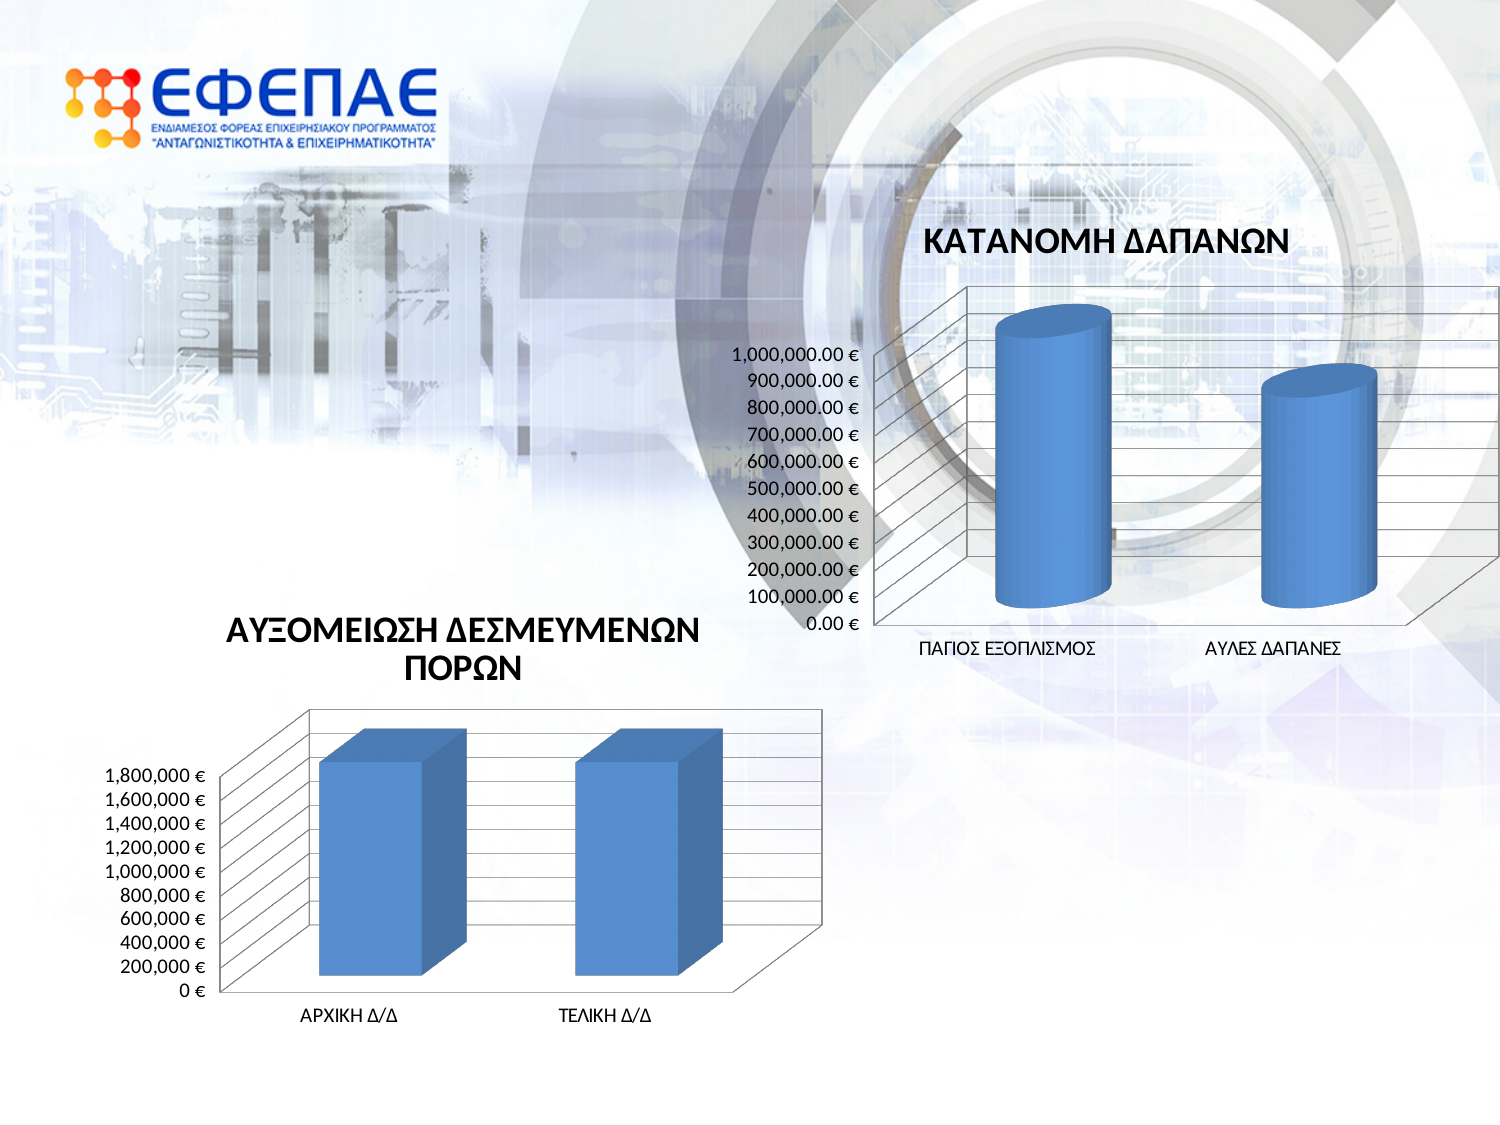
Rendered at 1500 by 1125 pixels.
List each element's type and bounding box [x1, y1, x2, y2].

chart [88, 196, 1500, 1037]
picture [0, 0, 1500, 1125]
